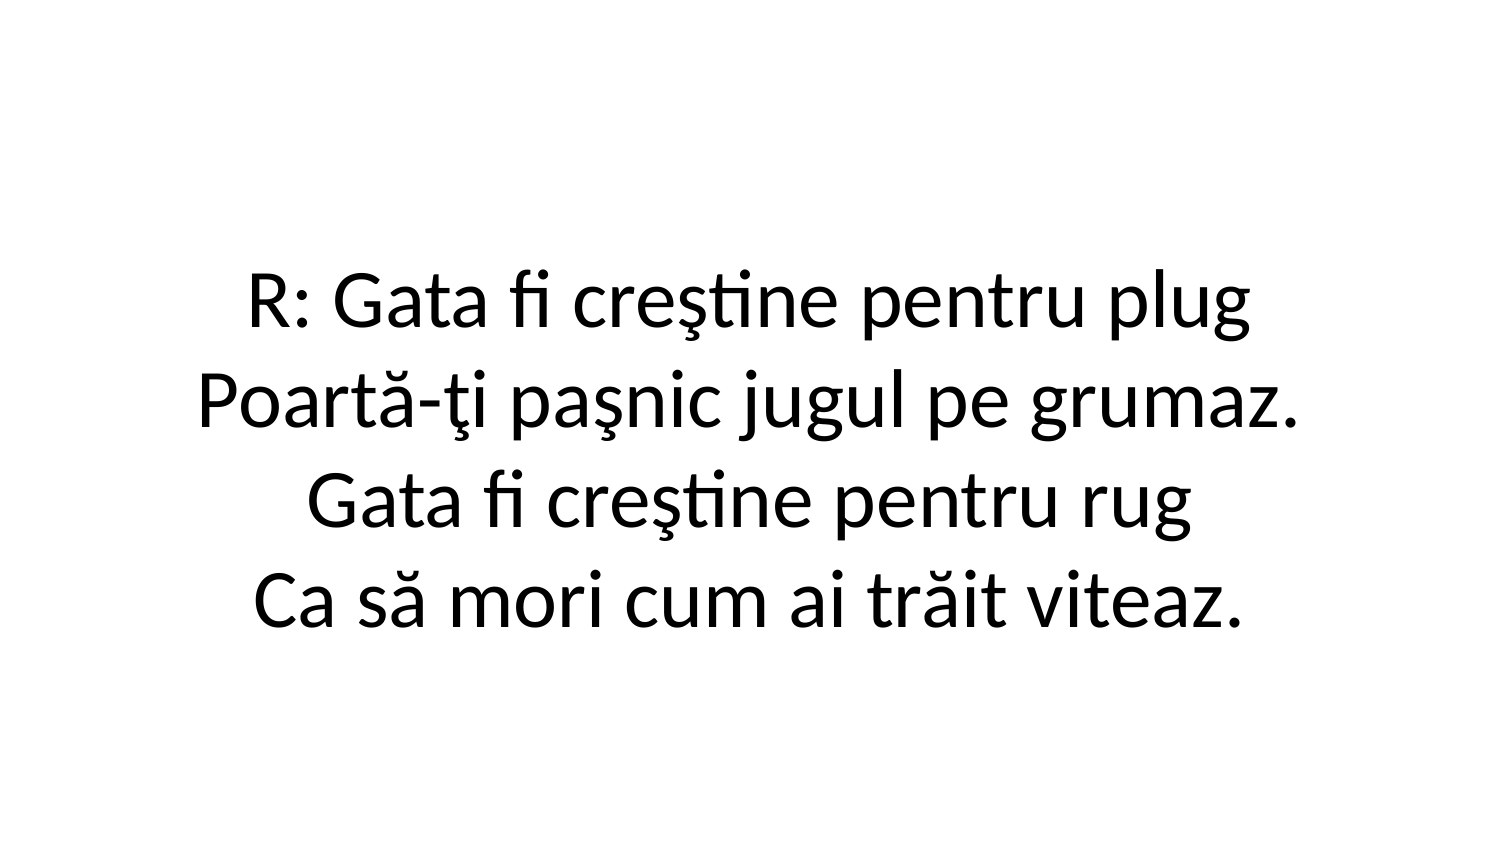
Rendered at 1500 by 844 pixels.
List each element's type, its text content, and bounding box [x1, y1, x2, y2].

text_box R: Gata fi creştine pentru plug Poartă-ţi paşnic jugul pe grumaz. Gata fi creştine pentru rug Ca să mori cum ai trăit viteaz. [181, 192, 1318, 652]
